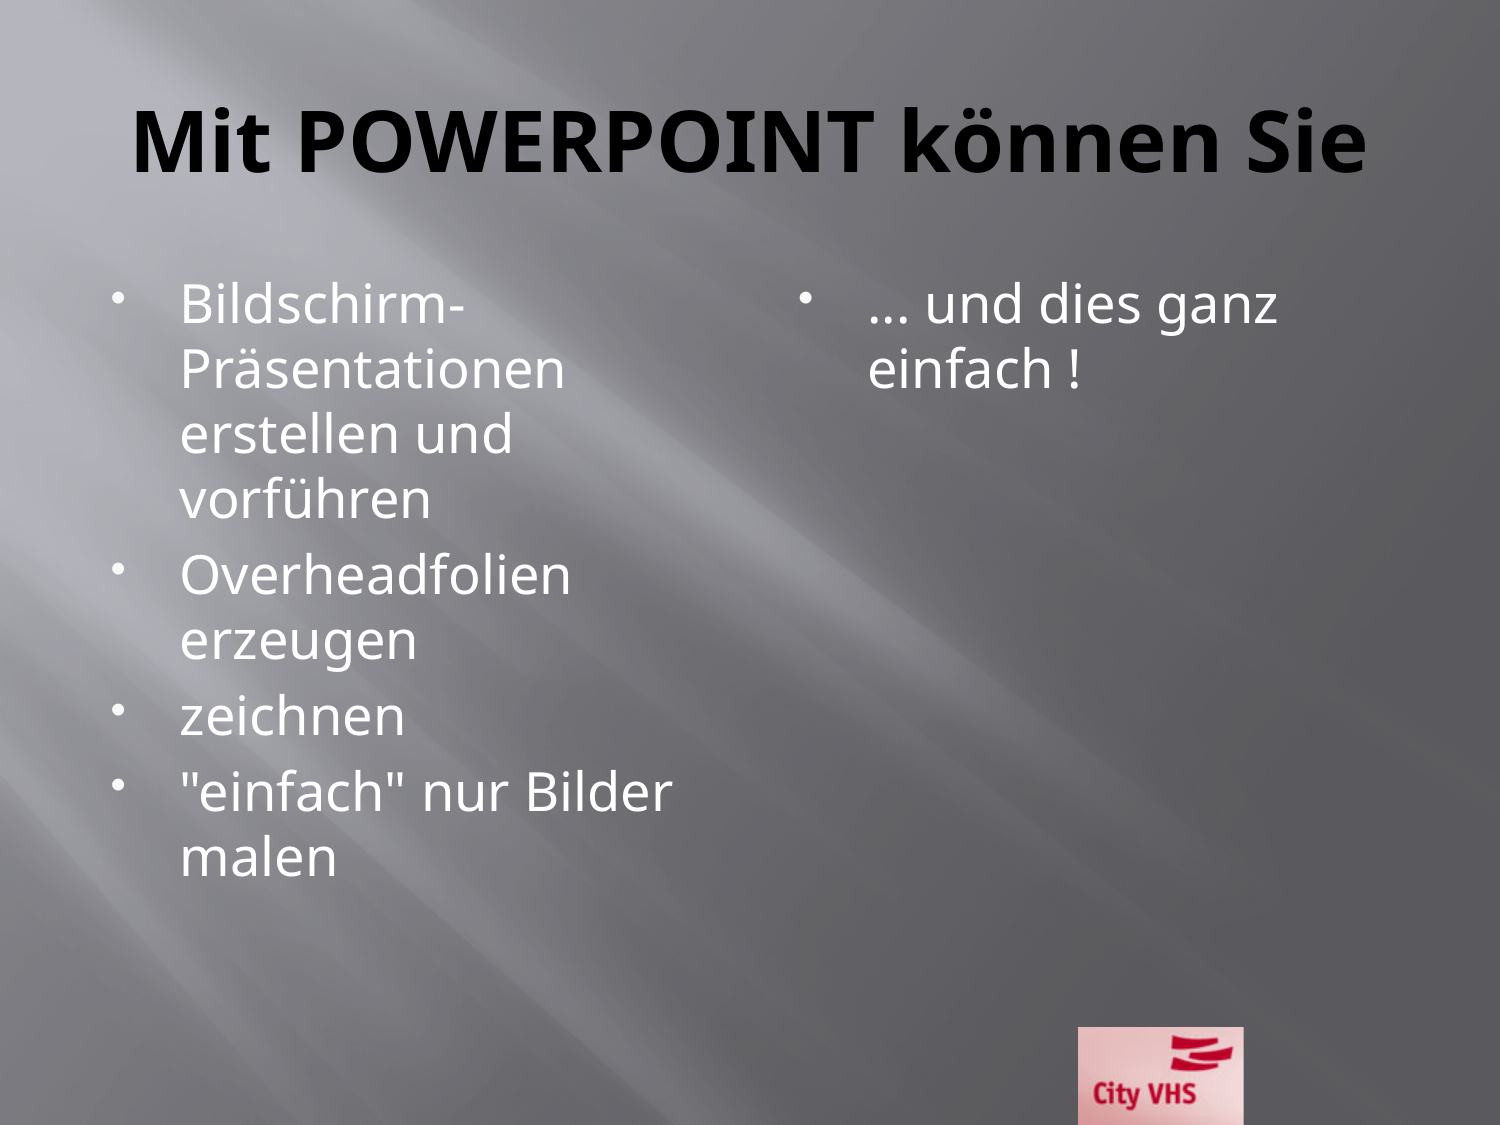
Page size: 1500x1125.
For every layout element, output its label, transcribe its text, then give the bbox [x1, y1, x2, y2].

picture [1078, 1027, 1244, 1125]
title Mit POWERPOINT können Sie [75, 45, 1425, 233]
list Bildschirm- Präsentationen erstellen und vorführen Overheadfolien erzeugen zeichnen "einfach" nur Bilder malen [75, 262, 738, 1005]
list ... und dies ganz einfach ! [762, 262, 1425, 1005]
